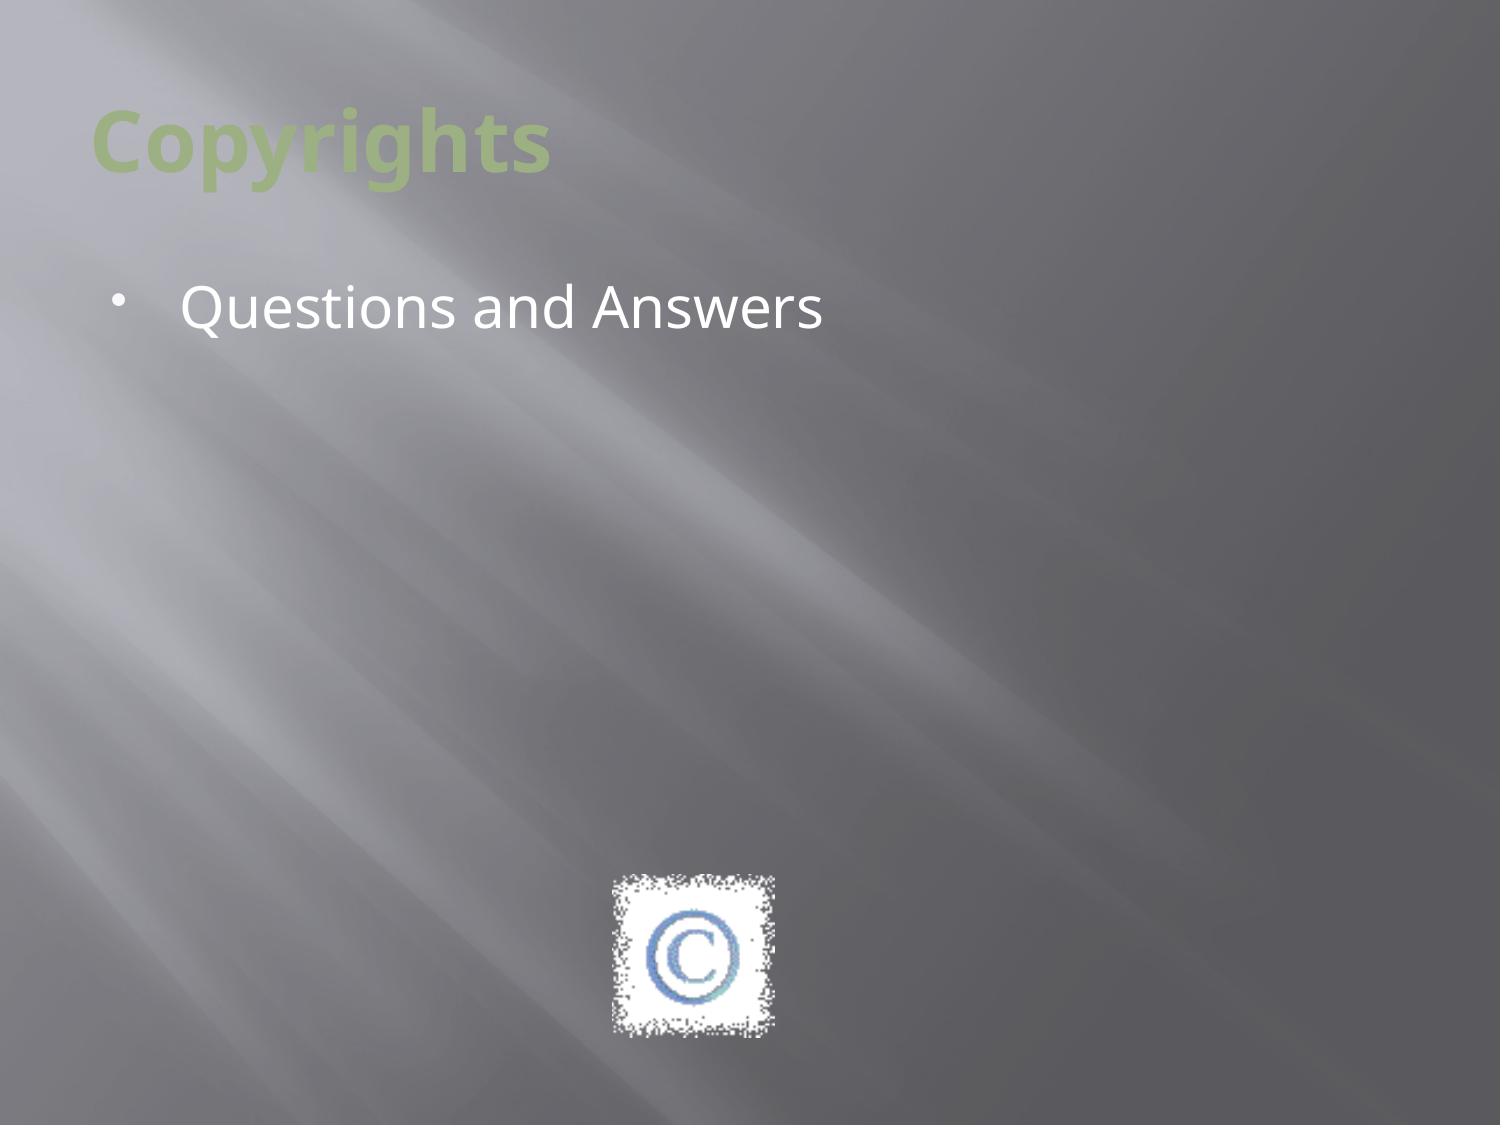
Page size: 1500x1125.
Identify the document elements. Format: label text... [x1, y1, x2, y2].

list Questions and Answers [75, 262, 1425, 1035]
picture [612, 874, 776, 1038]
title Copyrights [75, 45, 1425, 233]
